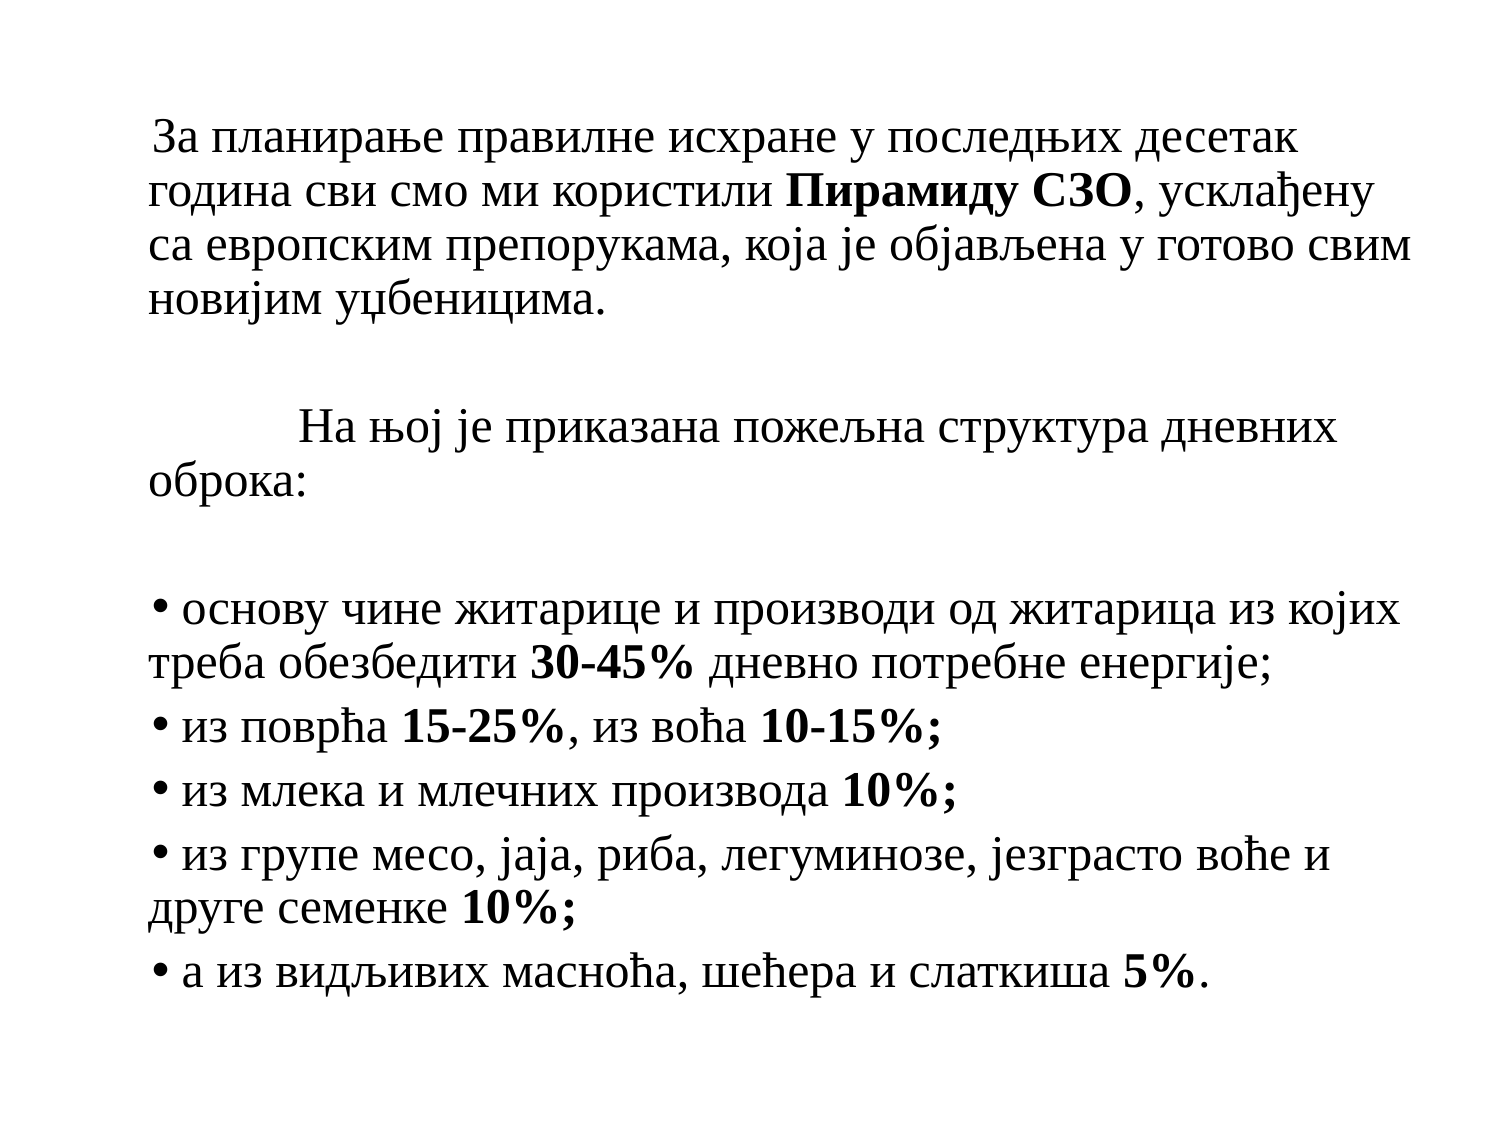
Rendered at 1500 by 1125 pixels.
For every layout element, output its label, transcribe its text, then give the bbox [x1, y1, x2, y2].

list За планирање правилне исхране у последњих десетак година сви смо ми користили Пирамиду СЗО, усклађену са европским препорукама, која је објављена у готово свим новијим уџбеницима. На њој је приказана пожељна структура дневних оброка: основу чине житарице и производи од житарица из којих треба обезбедити 30-45% дневно потребне енергије; из поврћа 15-25%, из воћа 10-15%; из млека и млечних производа 10%; из групе месо, јаја, риба, легуминозе, језграсто воће и друге семенке 10%; а из видљивих масноћа, шећера и слаткиша 5%. [76, 101, 1427, 1053]
